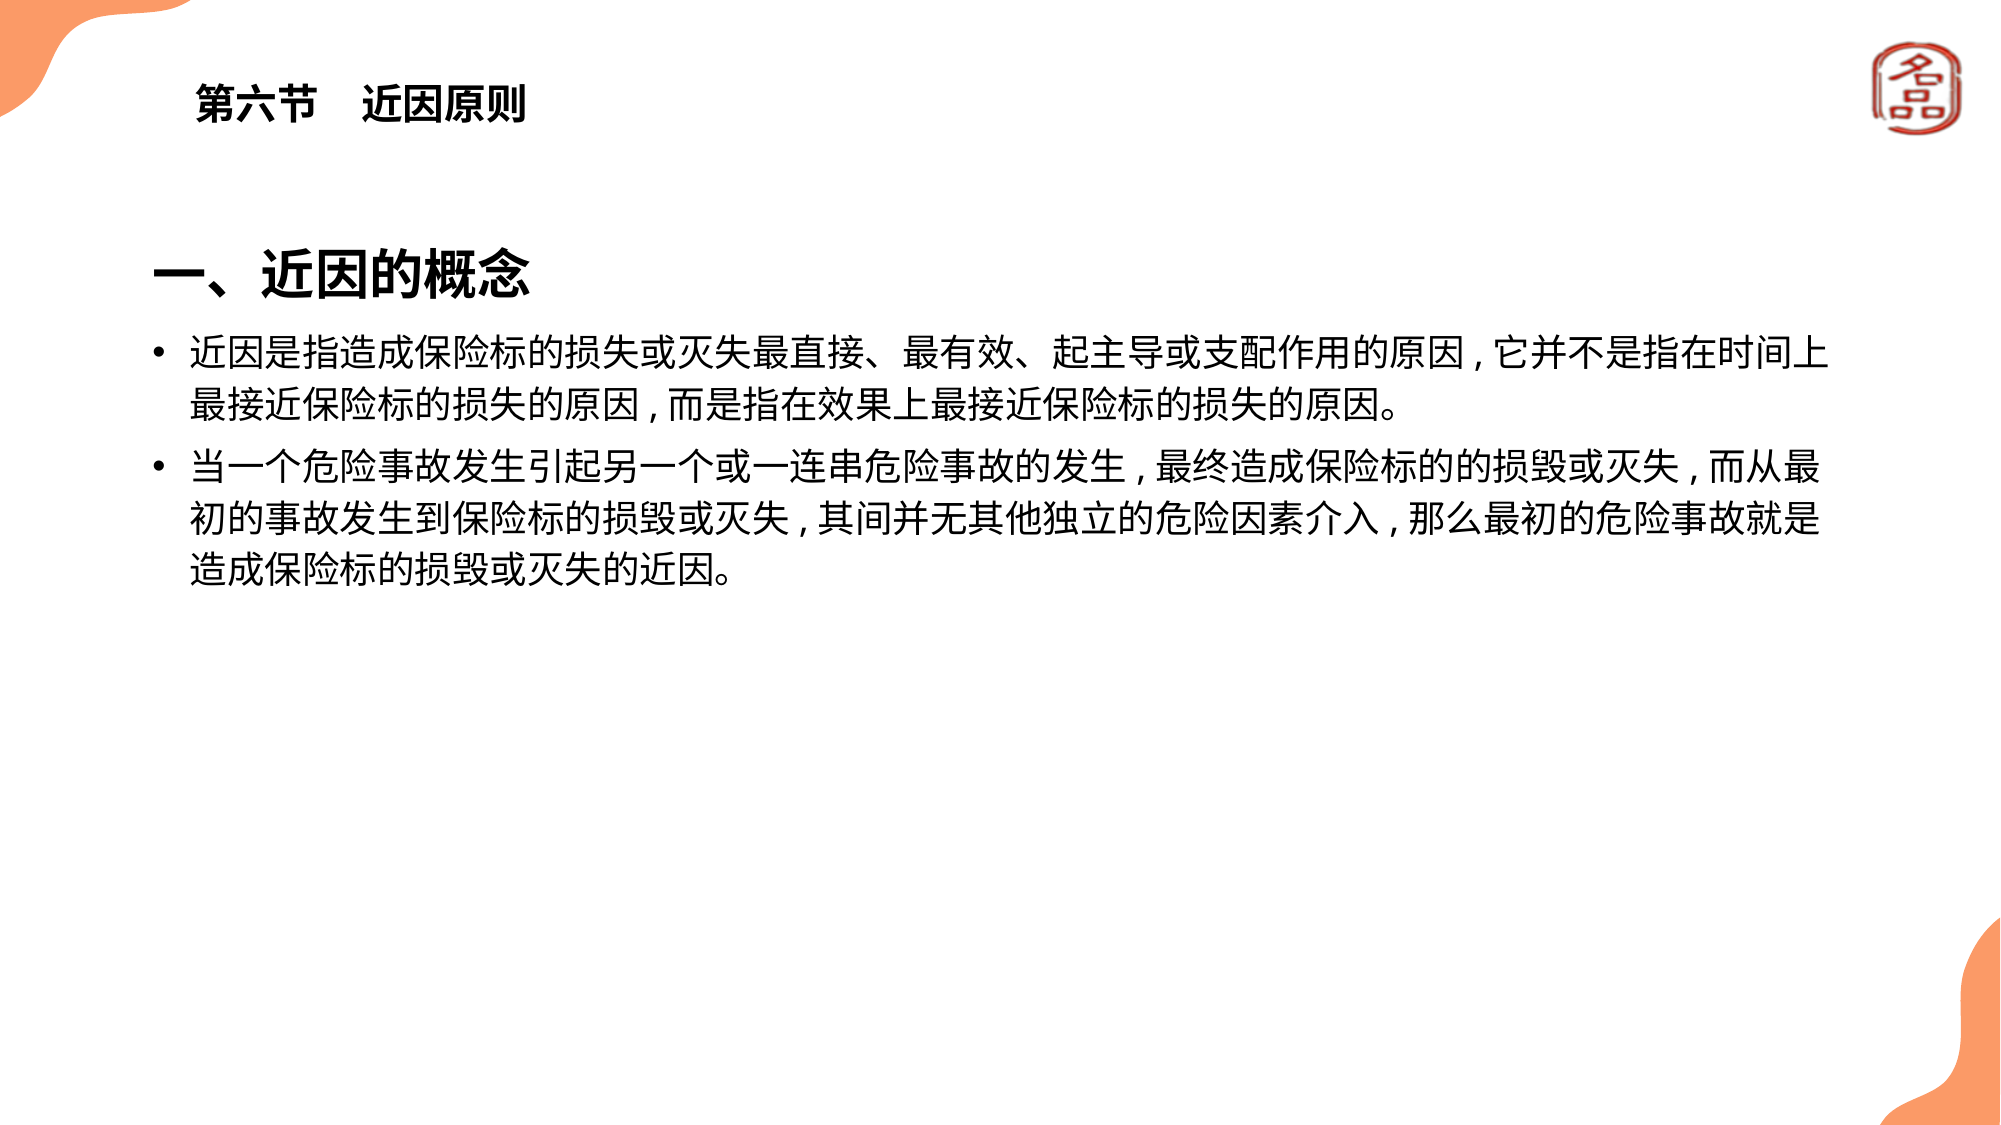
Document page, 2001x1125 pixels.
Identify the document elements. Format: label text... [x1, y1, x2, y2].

picture [1861, 10, 1990, 147]
list 一、近因的概念 近因是指造成保险标的损失或灭失最直接、最有效、起主导或支配作用的原因,它并不是指在时间上最接近保险标的损失的原因,而是指在效果上最接近保险标的损失的原因。 当一个危险事故发生引起另一个或一连串危险事故的发生,最终造成保险标的的损毁或灭失,而从最初的事故发生到保险标的损毁或灭失,其间并无其他独立的危险因素介入,那么最初的危险事故就是造成保险标的损毁或灭失的近因。 [137, 217, 1863, 1031]
title 第六节 近因原则 [137, 60, 1863, 152]
